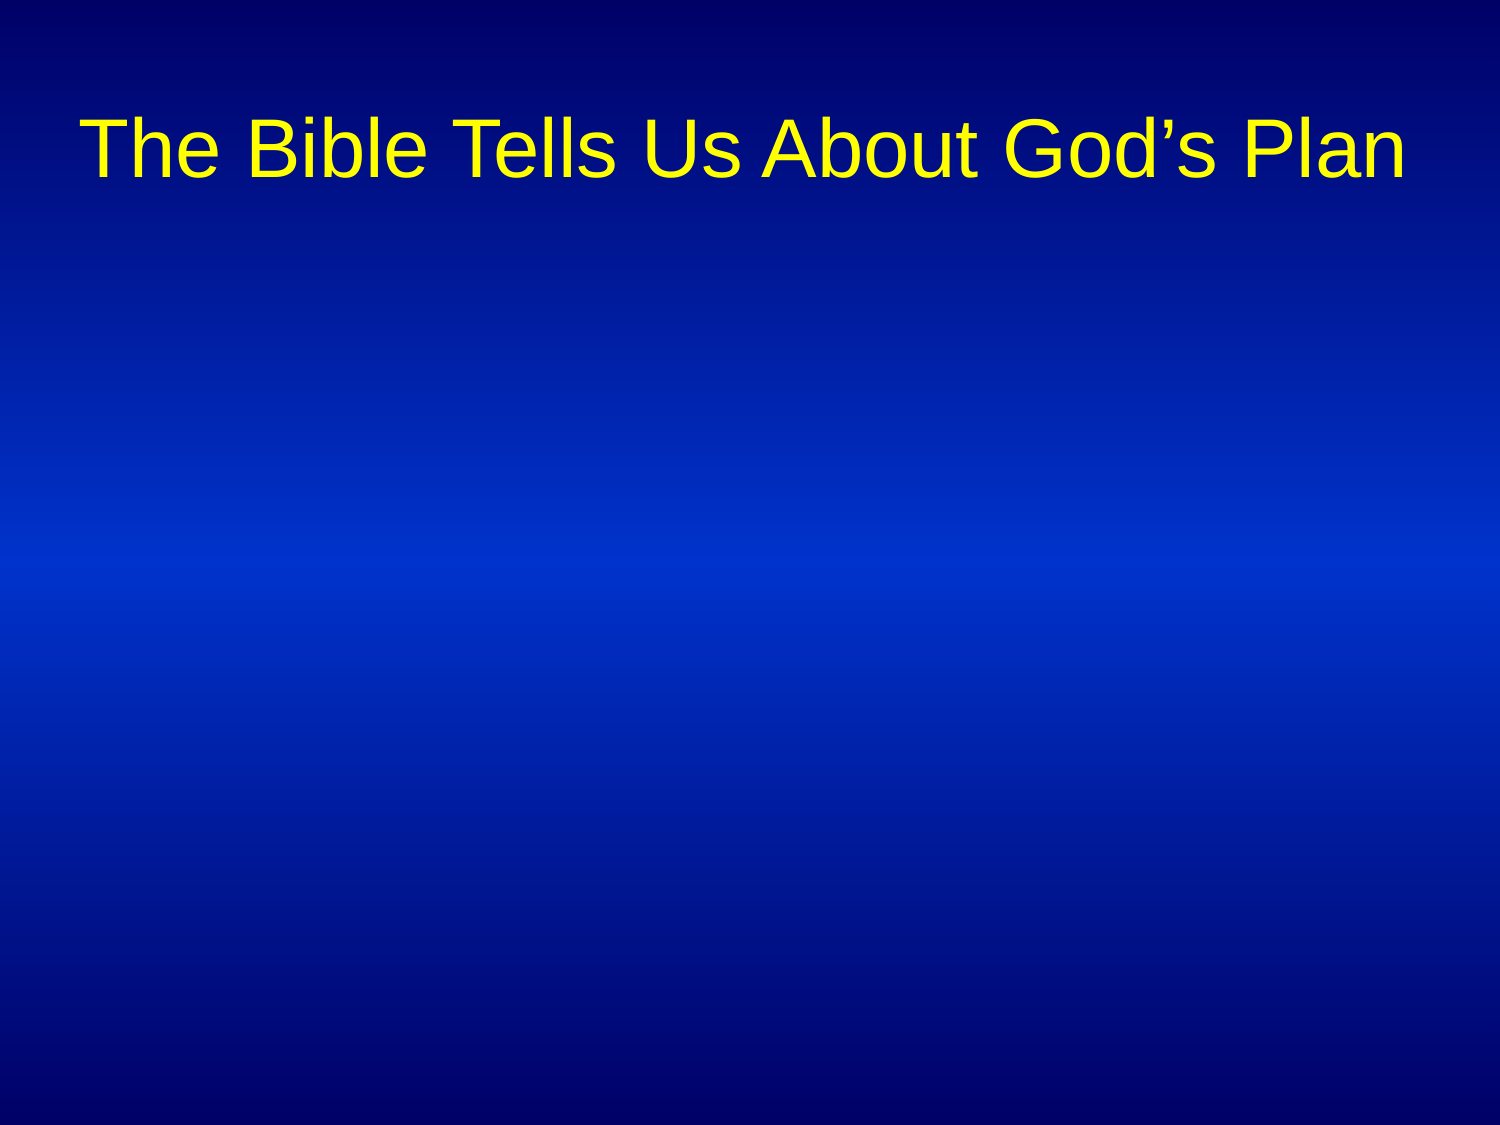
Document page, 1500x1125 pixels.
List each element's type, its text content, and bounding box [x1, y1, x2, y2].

title The Bible Tells Us About God’s Plan [50, 50, 1438, 238]
